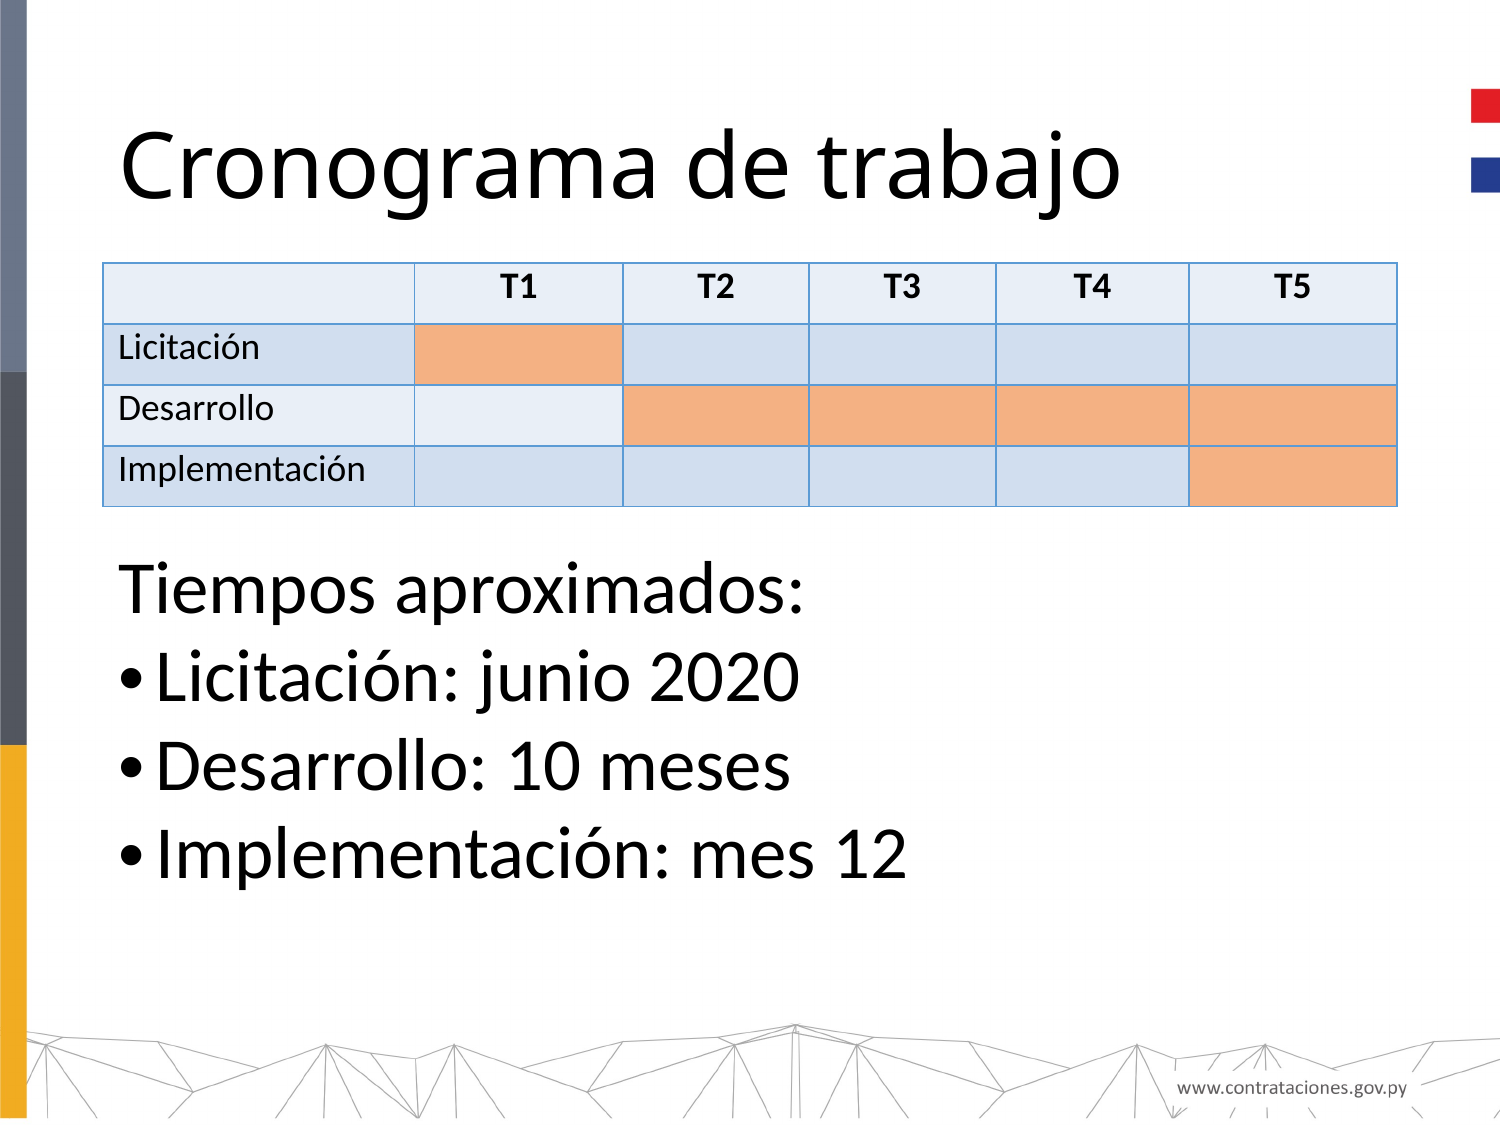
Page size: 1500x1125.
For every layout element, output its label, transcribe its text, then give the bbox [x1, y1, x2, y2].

table_cell [1190, 325, 1396, 384]
list Tiempos aproximados: Licitación: junio 2020 Desarrollo: 10 meses Implementación: mes 12 [103, 552, 1397, 1014]
table_header T3 [810, 264, 995, 323]
table_cell [810, 386, 995, 445]
table_header T5 [1190, 264, 1396, 323]
table_header T1 [415, 264, 622, 323]
table_cell Licitación [104, 325, 414, 384]
table_header T2 [624, 264, 808, 323]
table_cell [415, 447, 622, 506]
table_cell [1190, 386, 1396, 445]
table_cell [1190, 447, 1396, 506]
table_cell [415, 386, 622, 445]
table_header [104, 264, 414, 323]
table_cell [624, 447, 808, 506]
table_cell [997, 447, 1188, 506]
table_cell [997, 325, 1188, 384]
table_cell [997, 386, 1188, 445]
table_header T4 [997, 264, 1188, 323]
title Cronograma de trabajo [103, 59, 1397, 262]
table_cell [624, 386, 808, 445]
table_cell Implementación [104, 447, 414, 506]
table_cell Desarrollo [104, 386, 414, 445]
table_cell [810, 325, 995, 384]
table_cell [415, 325, 622, 384]
picture [0, 0, 1500, 1125]
table_cell [810, 447, 995, 506]
table_cell [624, 325, 808, 384]
